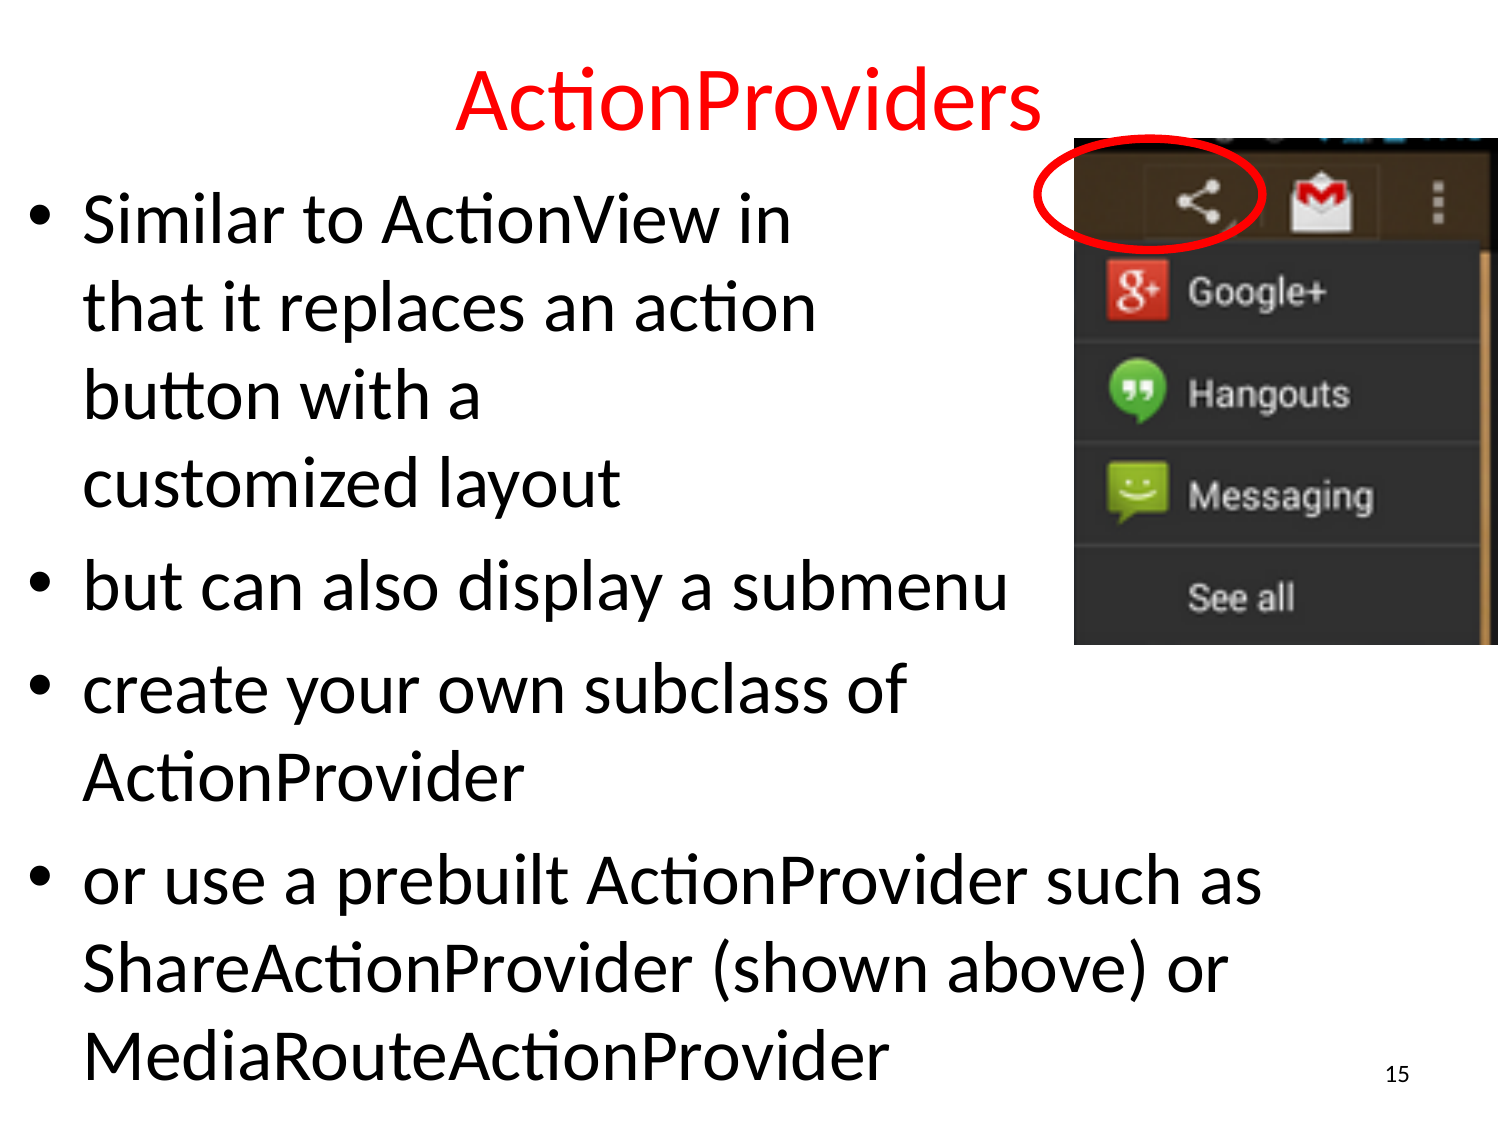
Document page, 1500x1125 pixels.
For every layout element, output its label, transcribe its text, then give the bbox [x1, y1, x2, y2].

list Similar to ActionView in that it replaces an action button with a customized layout but can also display a submenu create your own subclass of ActionProvider or use a prebuilt ActionProvider such as ShareActionProvider (shown above) or MediaRouteActionProvider [12, 162, 1363, 1105]
text_box [1035, 153, 1069, 236]
picture [1074, 138, 1498, 645]
title ActionProviders [75, 0, 1425, 162]
slide_number 15 [1074, 1042, 1425, 1103]
